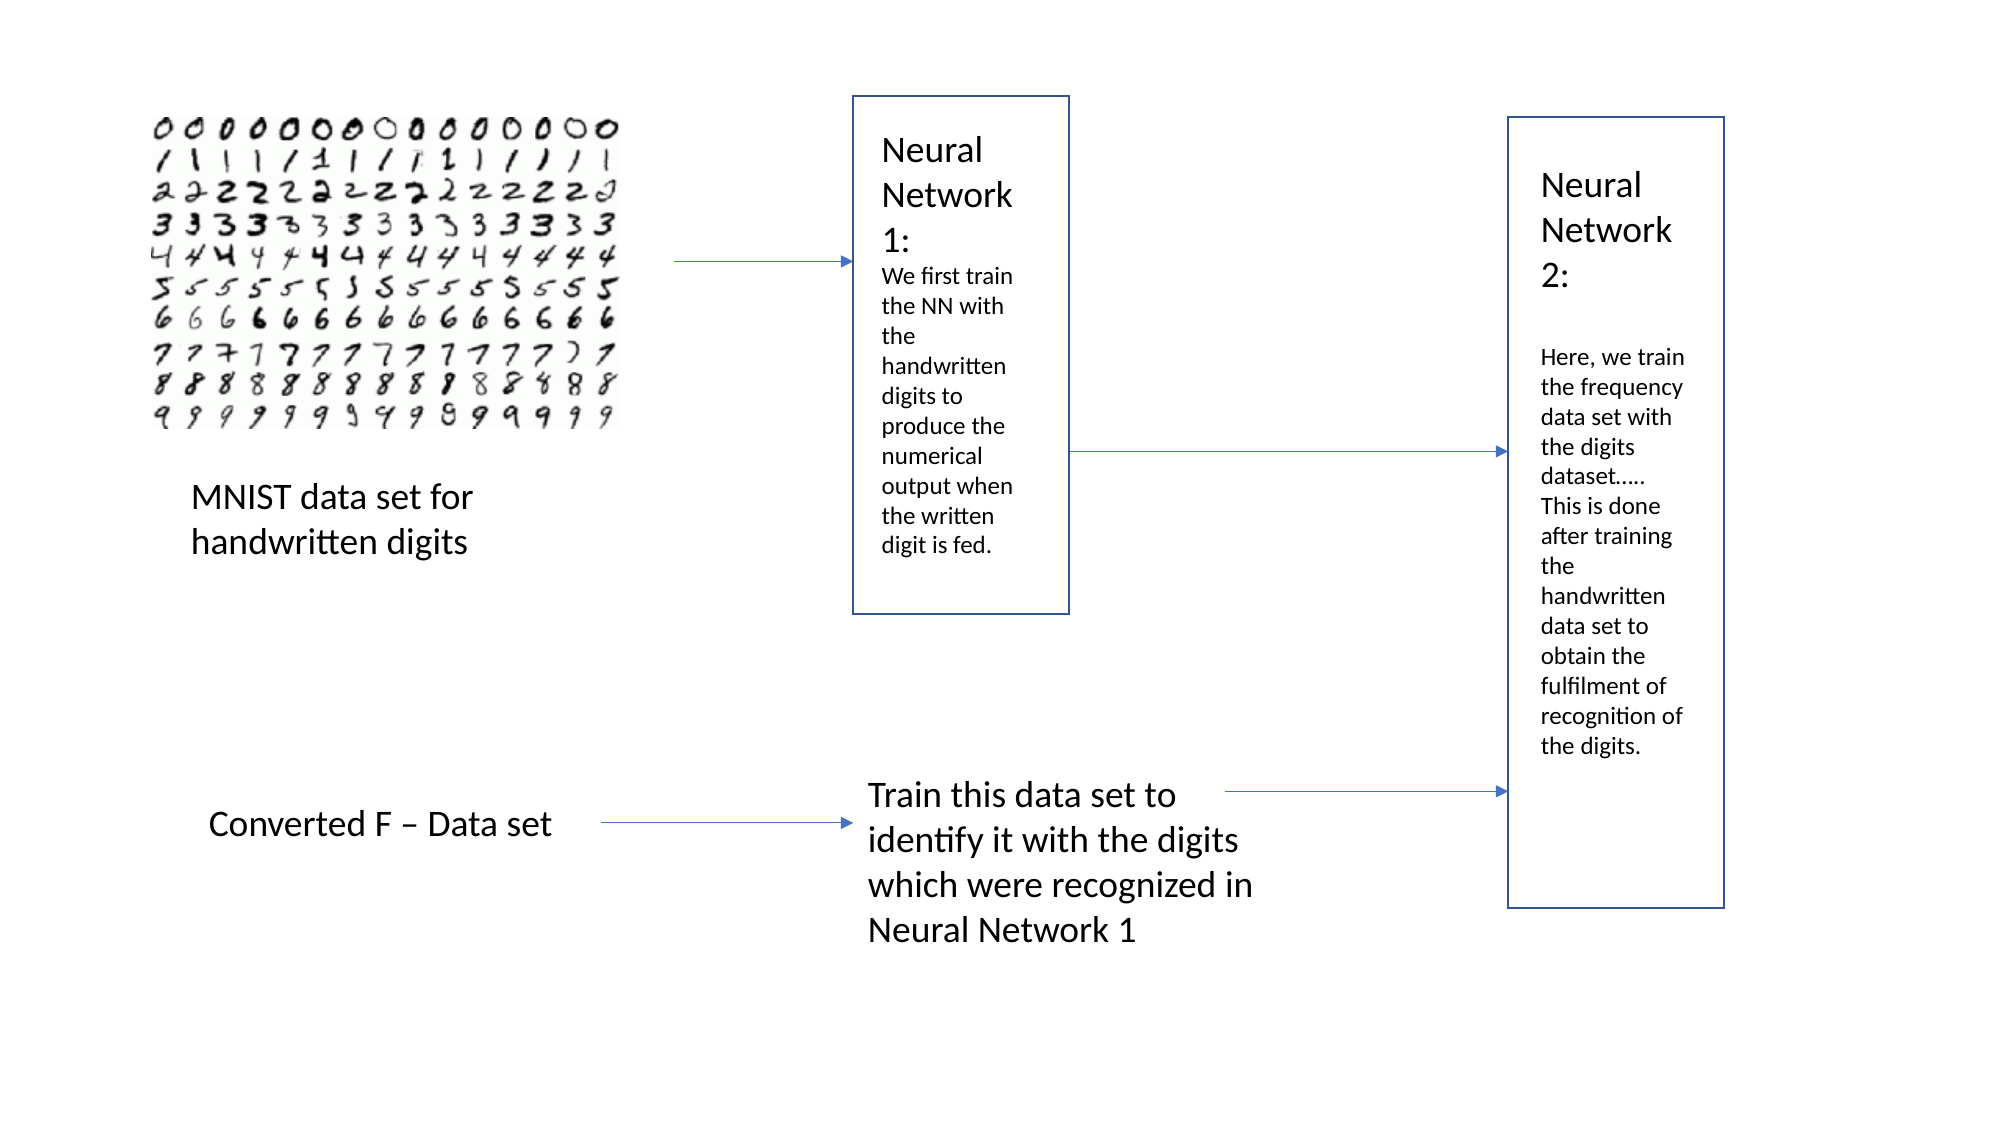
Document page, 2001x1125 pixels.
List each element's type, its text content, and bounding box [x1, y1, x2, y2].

text_box Neural Network 1: We first train the NN with the handwritten digits to produce the numerical output when the written digit is fed. [866, 117, 1046, 567]
text_box Neural Network 2: Here, we train the frequency data set with the digits dataset….. This is done after training the handwritten data set to obtain the fulfilment of recognition of the digits. [1526, 152, 1708, 767]
text_box Train this data set to identify it with the digits which were recognized in Neural Network 1 [853, 762, 1279, 957]
text_box MNIST data set for handwritten digits [176, 464, 591, 570]
text_box Converted F – Data set [193, 791, 573, 851]
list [150, 117, 620, 429]
text_box [852, 95, 1070, 615]
text_box [1507, 116, 1725, 909]
